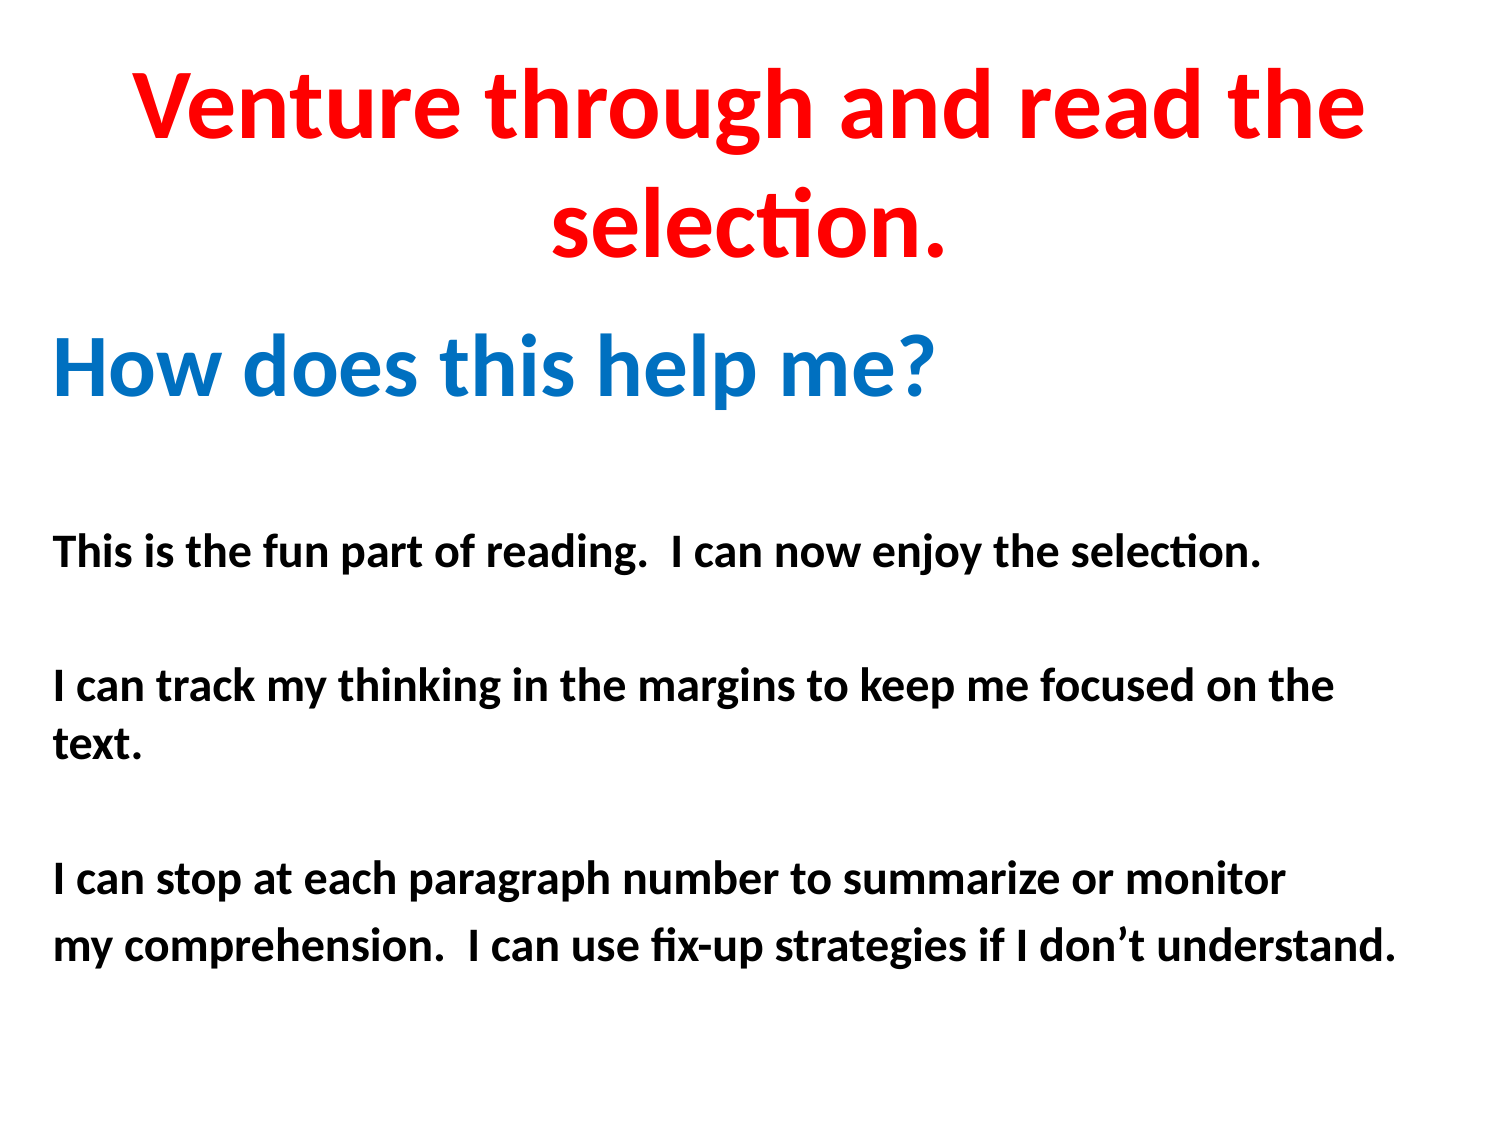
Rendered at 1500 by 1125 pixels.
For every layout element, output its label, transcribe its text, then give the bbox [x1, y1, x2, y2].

title Venture through and read the selection. [112, 37, 1388, 279]
subtitle How does this help me? This is the fun part of reading. I can now enjoy the selection. I can track my thinking in the margins to keep me focused on the text. I can stop at each paragraph number to summarize or monitor my comprehension. I can use fix-up strategies if I don’t understand. [37, 299, 1425, 1125]
